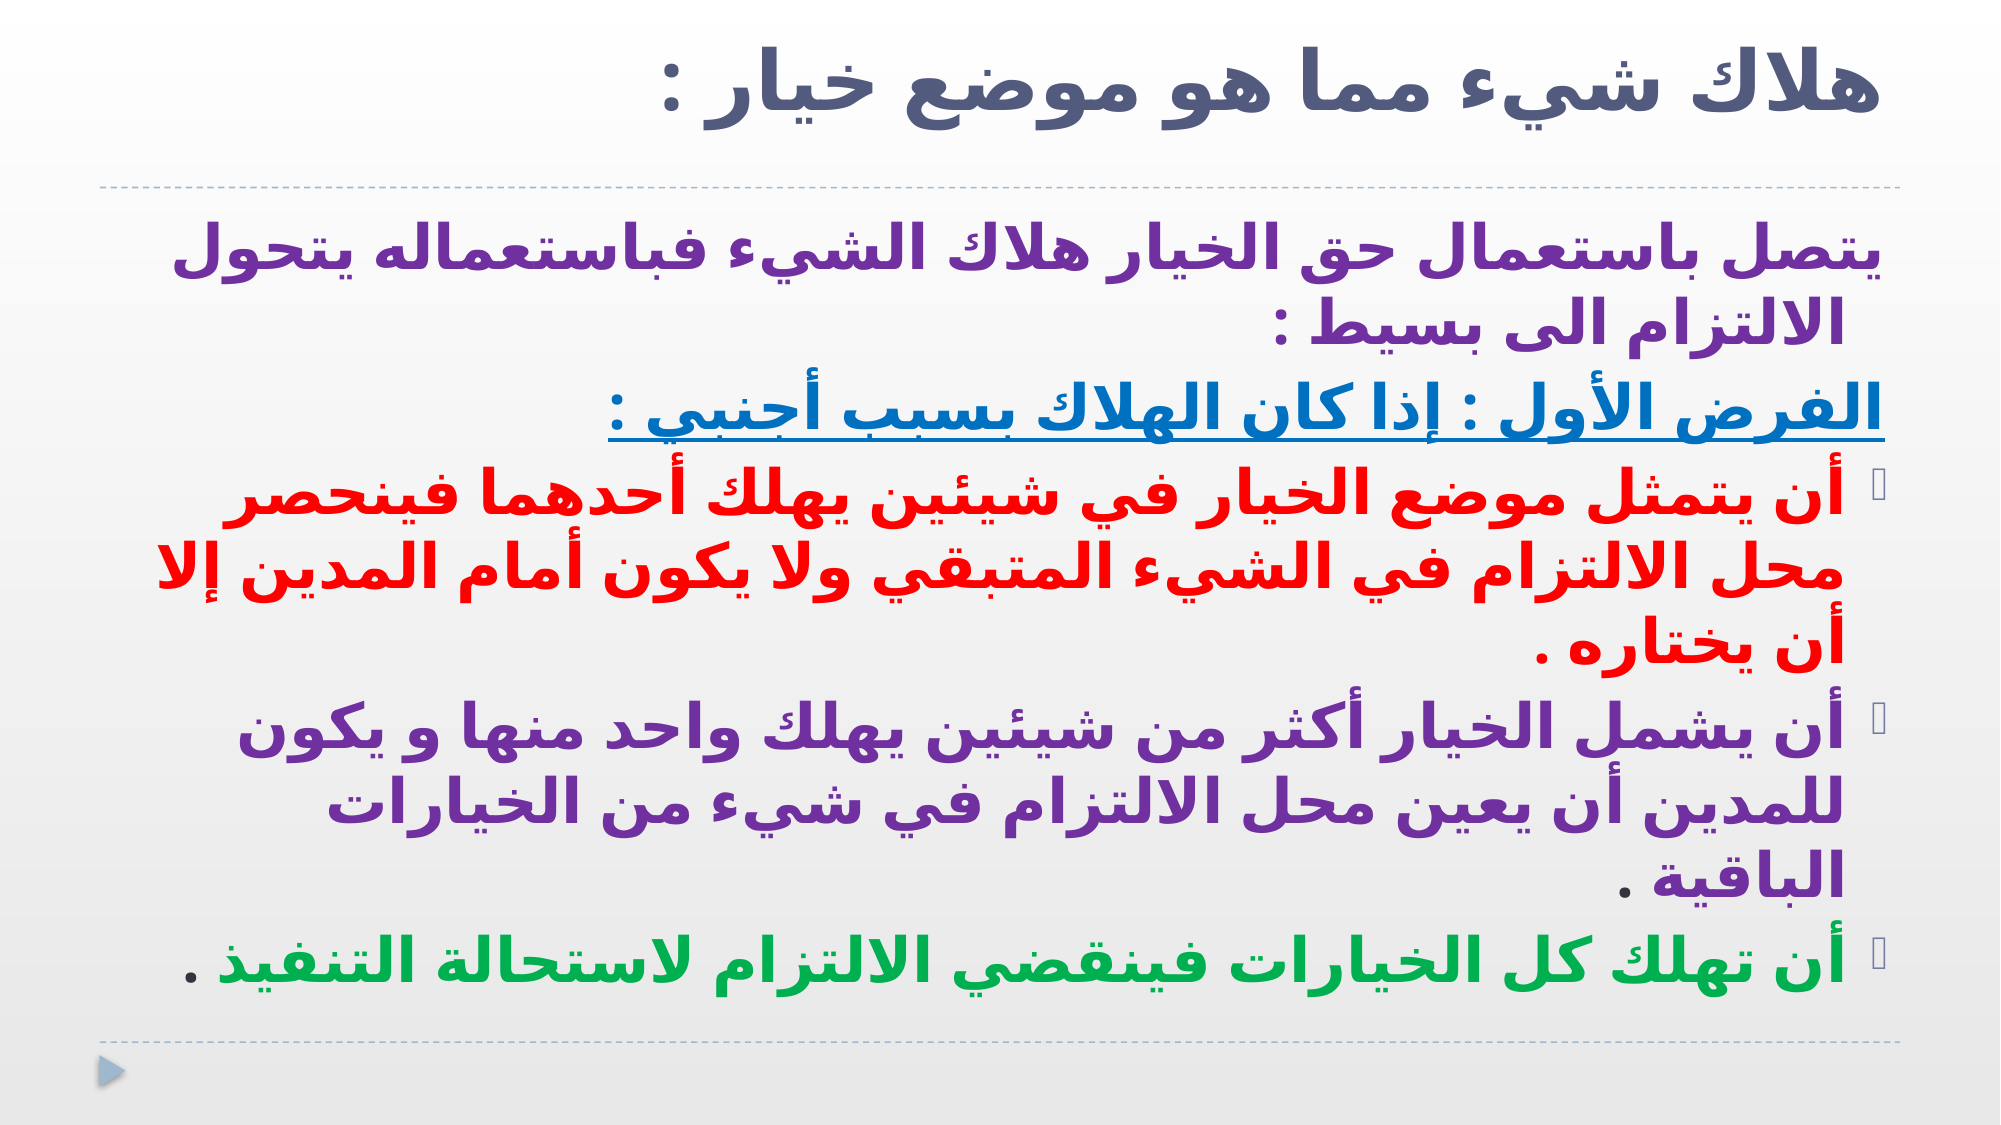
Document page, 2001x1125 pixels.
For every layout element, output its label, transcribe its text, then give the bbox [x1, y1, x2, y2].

title هلاك شيء مما هو موضع خيار : [99, 24, 1900, 135]
list يتصل باستعمال حق الخيار هلاك الشيء فباستعماله يتحول الالتزام الى بسيط : الفرض الأول : إذا كان الهلاك بسبب أجنبي : أن يتمثل موضع الخيار في شيئين يهلك أحدهما فينحصر محل الالتزام في الشيء المتبقي ولا يكون أمام المدين إلا أن يختاره . أن يشمل الخيار أكثر من شيئين يهلك واحد منها و يكون للمدين أن يعين محل الالتزام في شيء من الخيارات الباقية . أن تهلك كل الخيارات فينقضي الالتزام لاستحالة التنفيذ . [99, 200, 1900, 1010]
